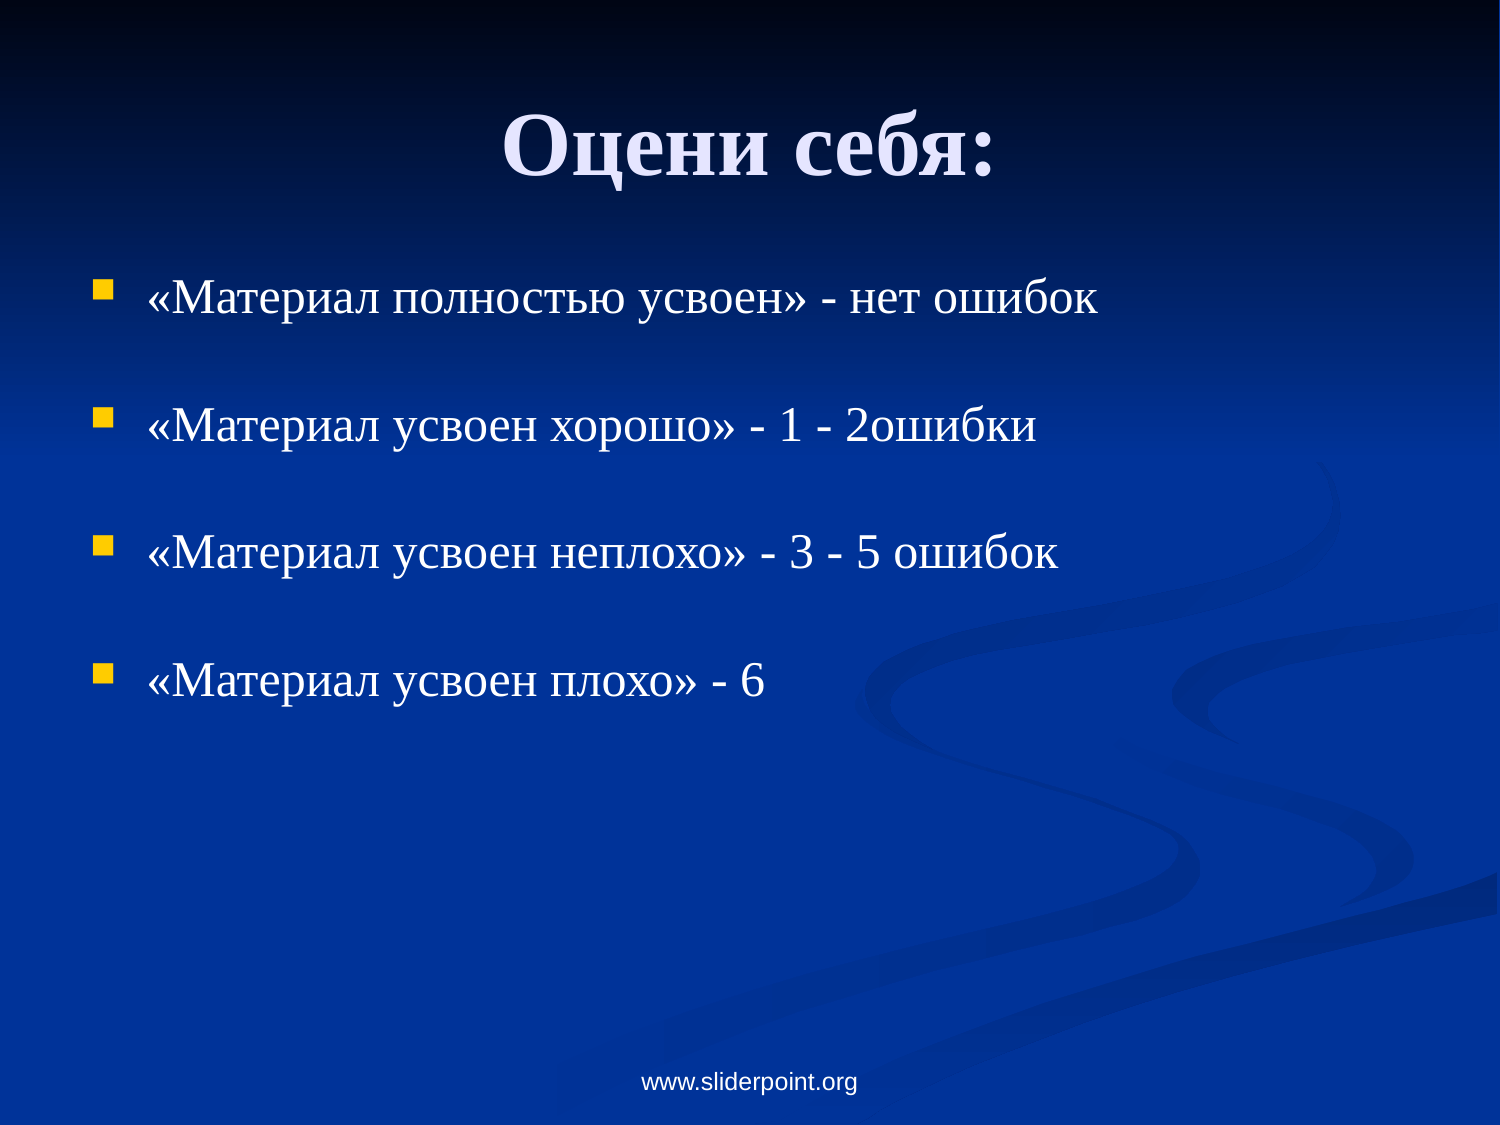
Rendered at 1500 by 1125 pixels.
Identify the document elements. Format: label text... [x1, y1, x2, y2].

footer www.sliderpoint.org [512, 1024, 988, 1104]
list «Материал полностью усвоен» - нет ошибок «Материал усвоен хорошо» - 1 - 2ошибки «Материал усвоен неплохо» - 3 - 5 ошибок «Материал усвоен плохо» - 6 [74, 262, 1426, 1006]
title Оцени себя: [74, 44, 1426, 233]
